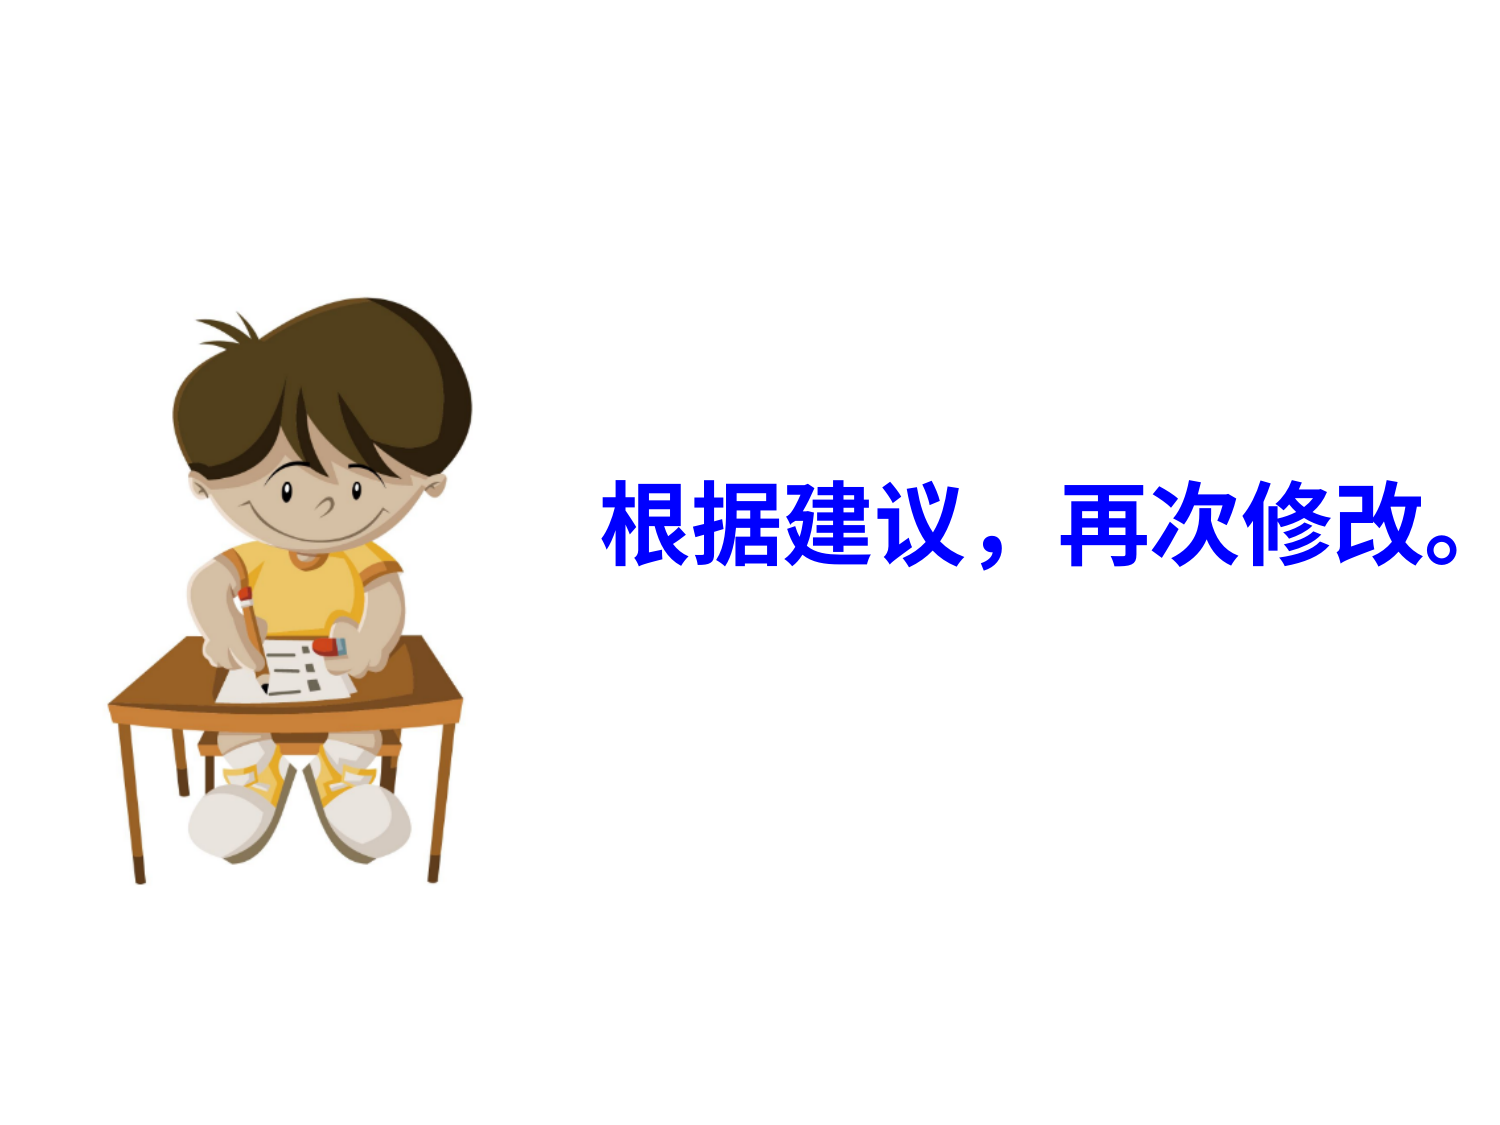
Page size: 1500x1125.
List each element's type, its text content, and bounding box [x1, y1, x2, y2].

picture [13, 243, 528, 911]
title 根据建议，再次修改。 [584, 160, 1448, 829]
